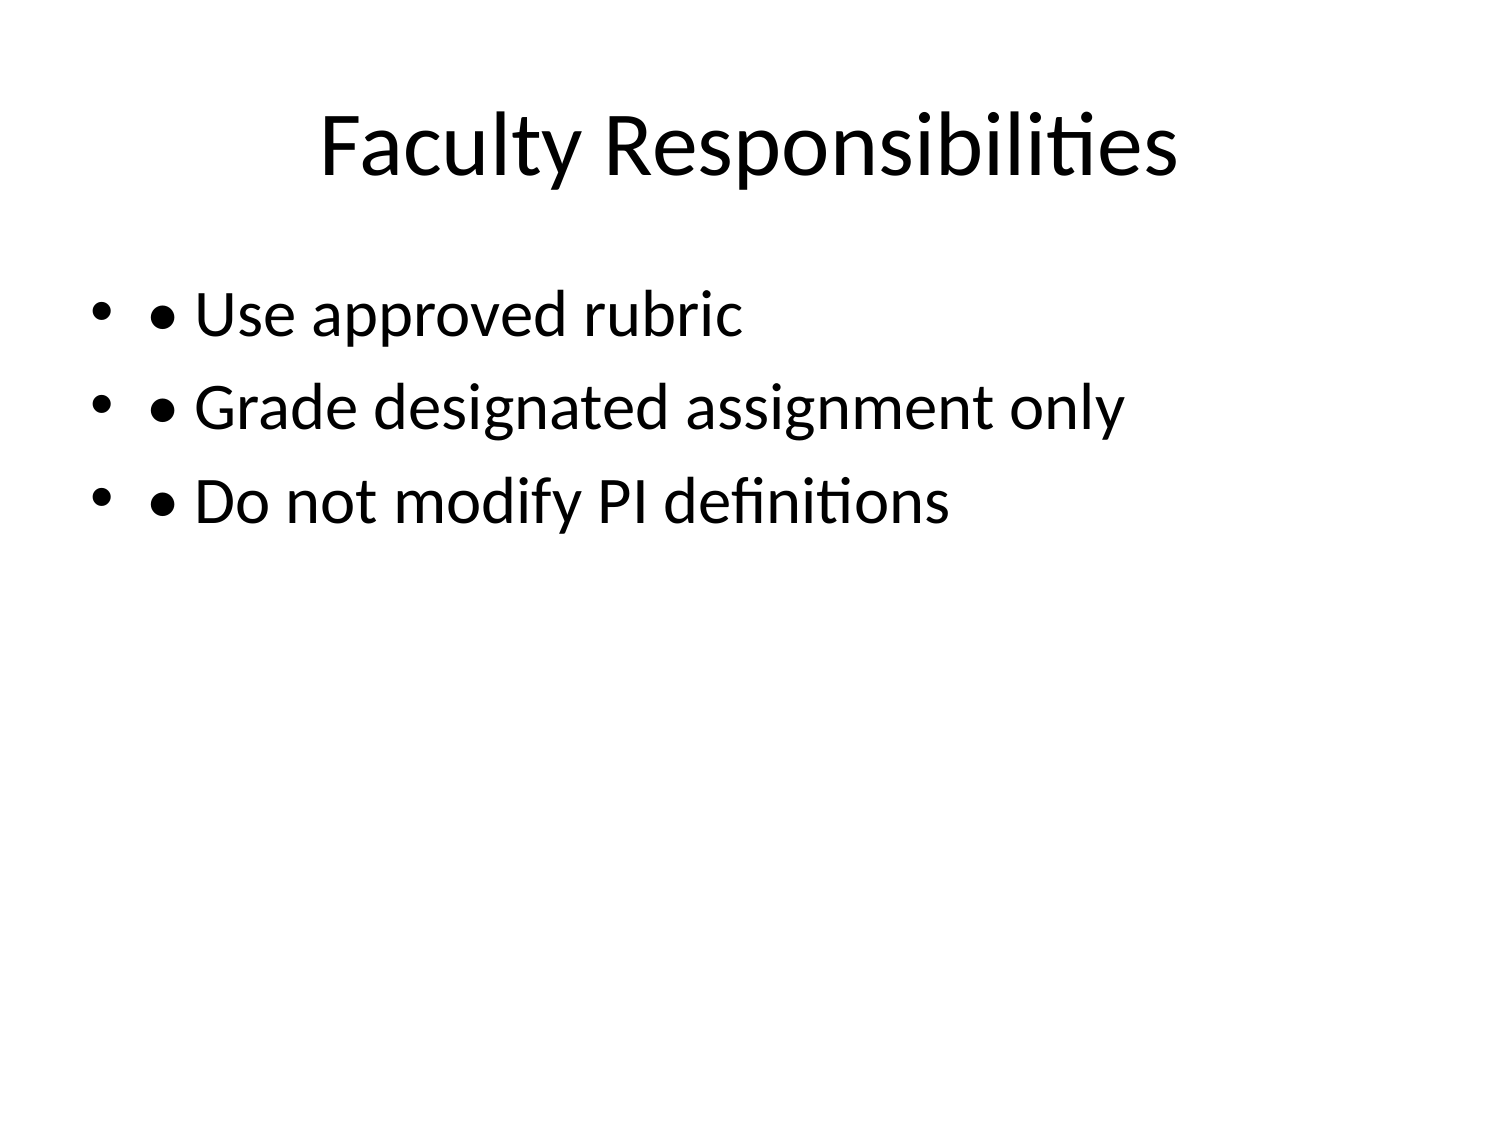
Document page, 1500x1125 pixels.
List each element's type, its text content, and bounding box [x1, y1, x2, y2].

list • Use approved rubric • Grade designated assignment only • Do not modify PI definitions [75, 262, 1425, 1005]
title Faculty Responsibilities [75, 45, 1425, 233]
